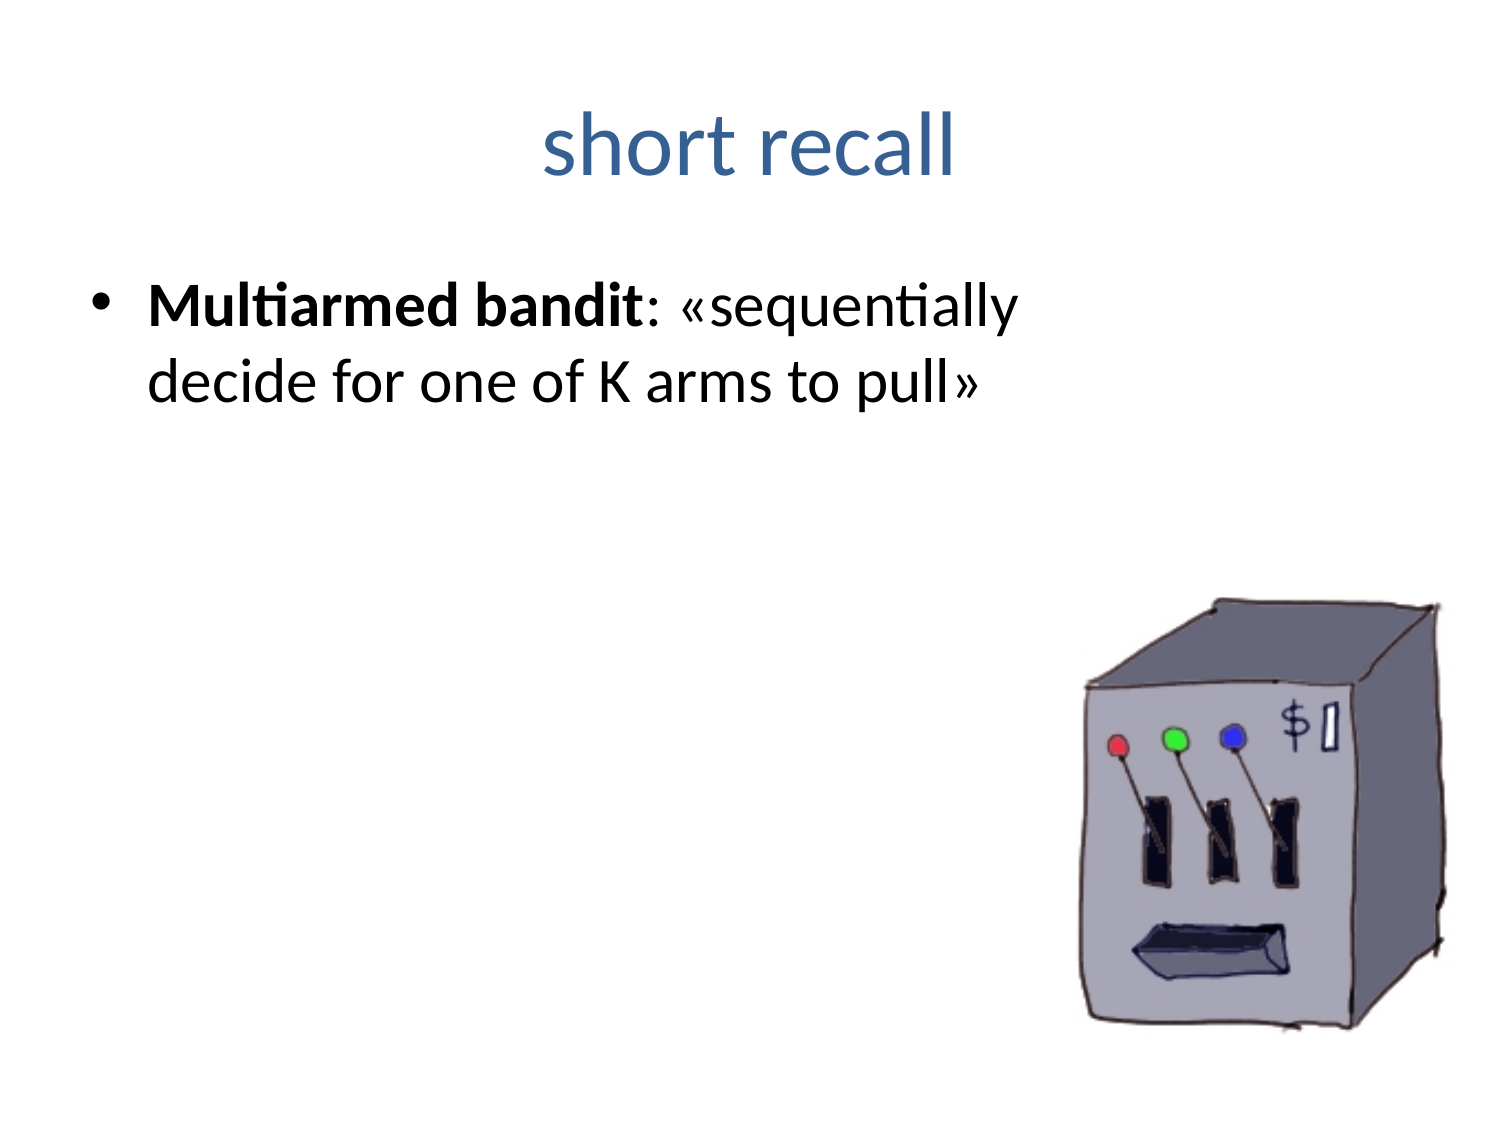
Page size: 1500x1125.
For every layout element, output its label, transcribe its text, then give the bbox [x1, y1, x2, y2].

picture [1068, 597, 1452, 1039]
list Multiarmed bandit: «sequentially decide for one of K arms to pull» [75, 255, 1081, 426]
title short recall [75, 45, 1425, 233]
